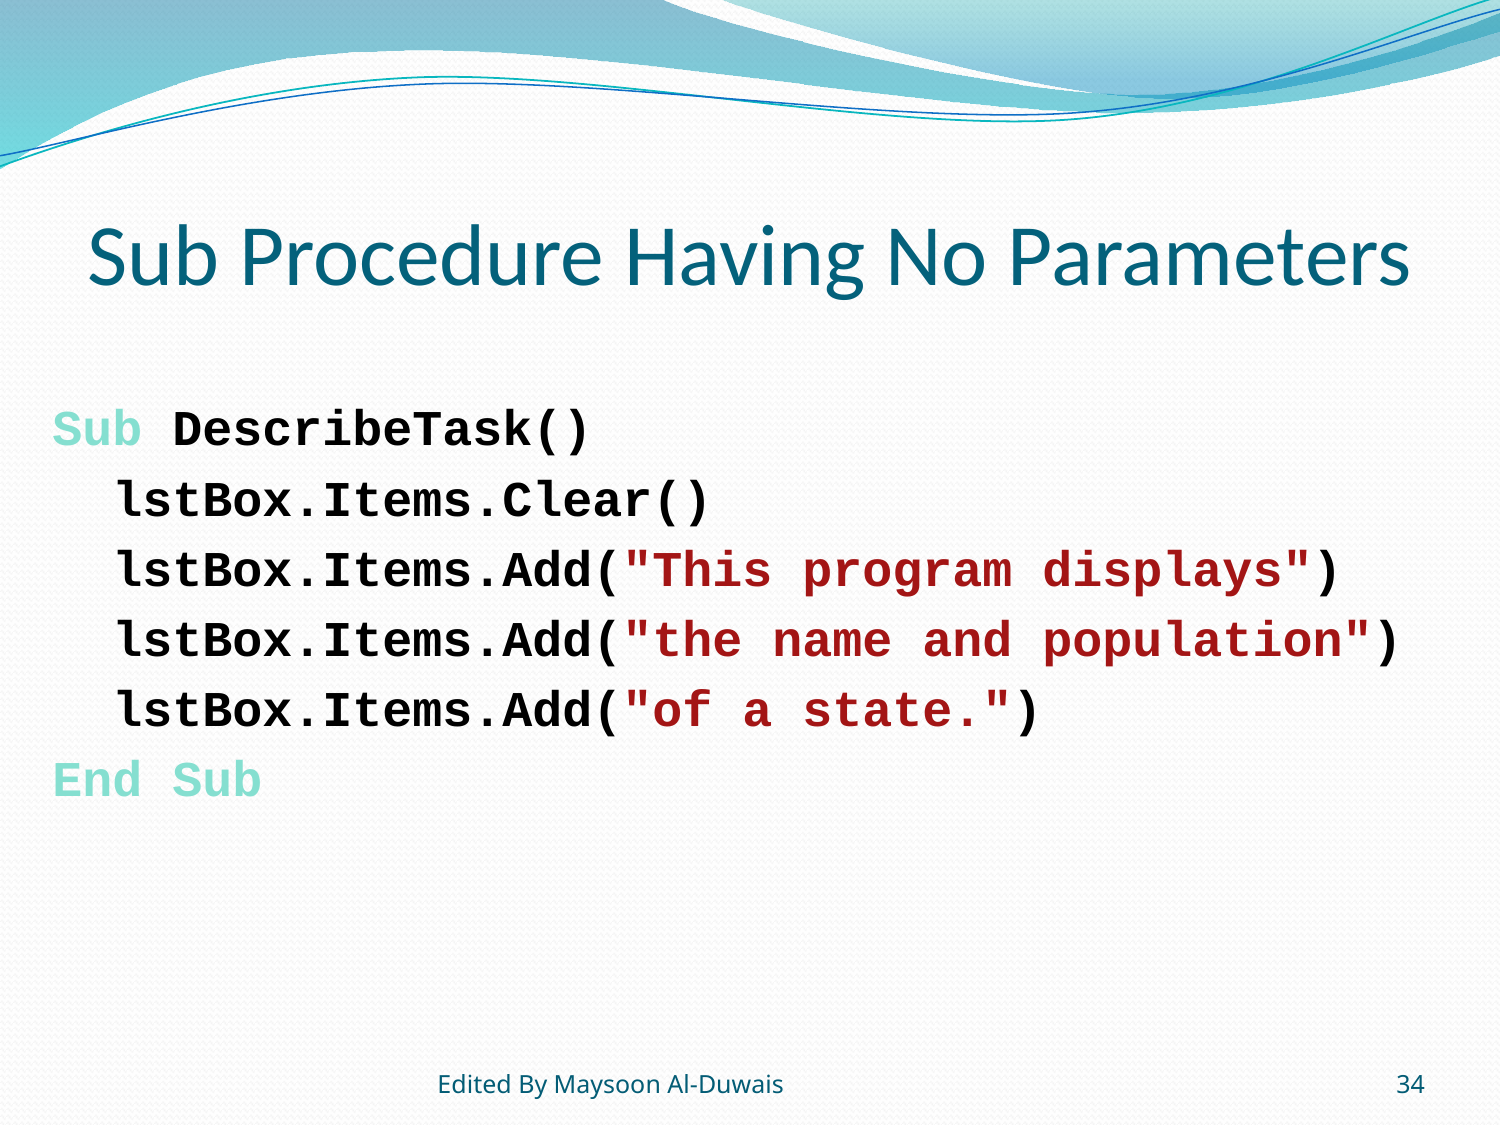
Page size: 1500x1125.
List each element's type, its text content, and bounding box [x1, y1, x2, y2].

list Sub DescribeTask() lstBox.Items.Clear() lstBox.Items.Add("This program displays") lstBox.Items.Add("the name and population") lstBox.Items.Add("of a state.") End Sub [37, 324, 1469, 1006]
title Sub Procedure Having No Parameters [75, 115, 1425, 303]
slide_number 34 [1299, 1042, 1425, 1103]
footer Edited By Maysoon Al-Duwais [437, 1042, 988, 1103]
